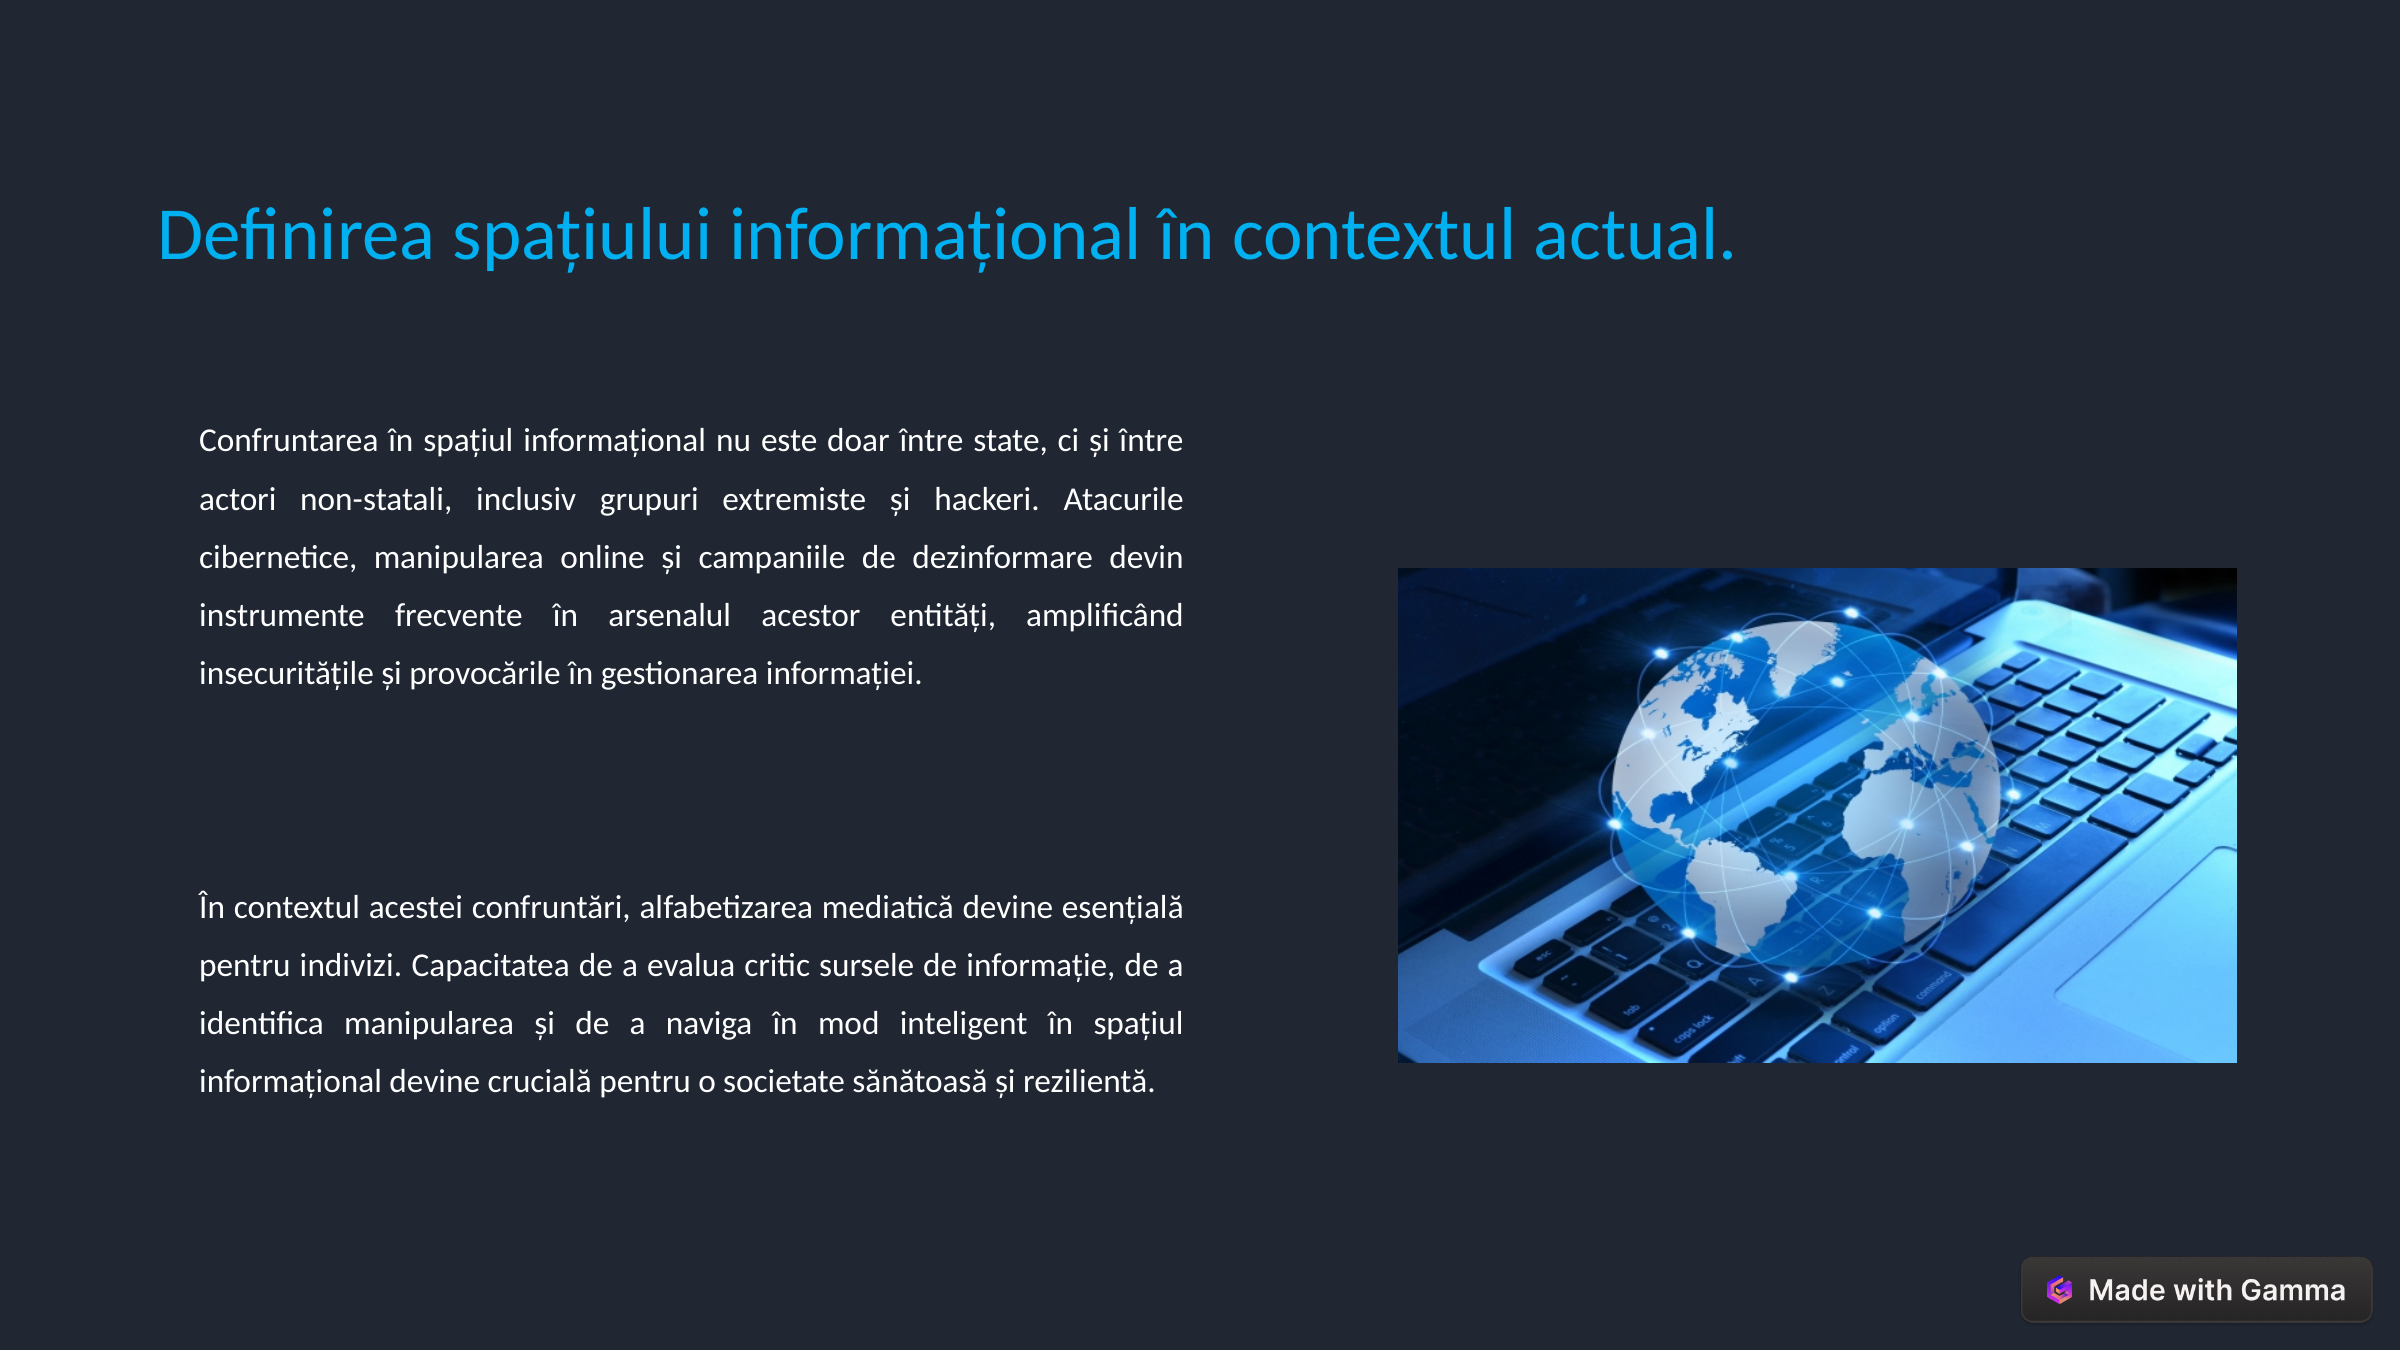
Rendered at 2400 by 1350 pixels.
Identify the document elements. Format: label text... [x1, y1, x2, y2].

text_box [0, 0, 2400, 1350]
picture [2008, 1244, 2385, 1335]
text_box Confruntarea în spațiul informațional nu este doar între state, ci și între actori non-statali, inclusiv grupuri extremiste și hackeri. Atacurile cibernetice, manipularea online și campaniile de dezinformare devin instrumente frecvente în arsenalul acestor entități, amplificând insecuritățile și provocările în gestionarea informației. În contextul acestei confruntări, alfabetizarea mediatică devine esențială pentru indivizi. Capacitatea de a evalua critic sursele de informație, de a identifica manipularea și de a naviga în mod inteligent în spațiul informațional devine crucială pentru o societate sănătoasă și rezilientă. [184, 392, 1200, 712]
picture [1398, 568, 2237, 1063]
text_box Definirea spațiului informațional în contextul actual. [143, 208, 1875, 437]
